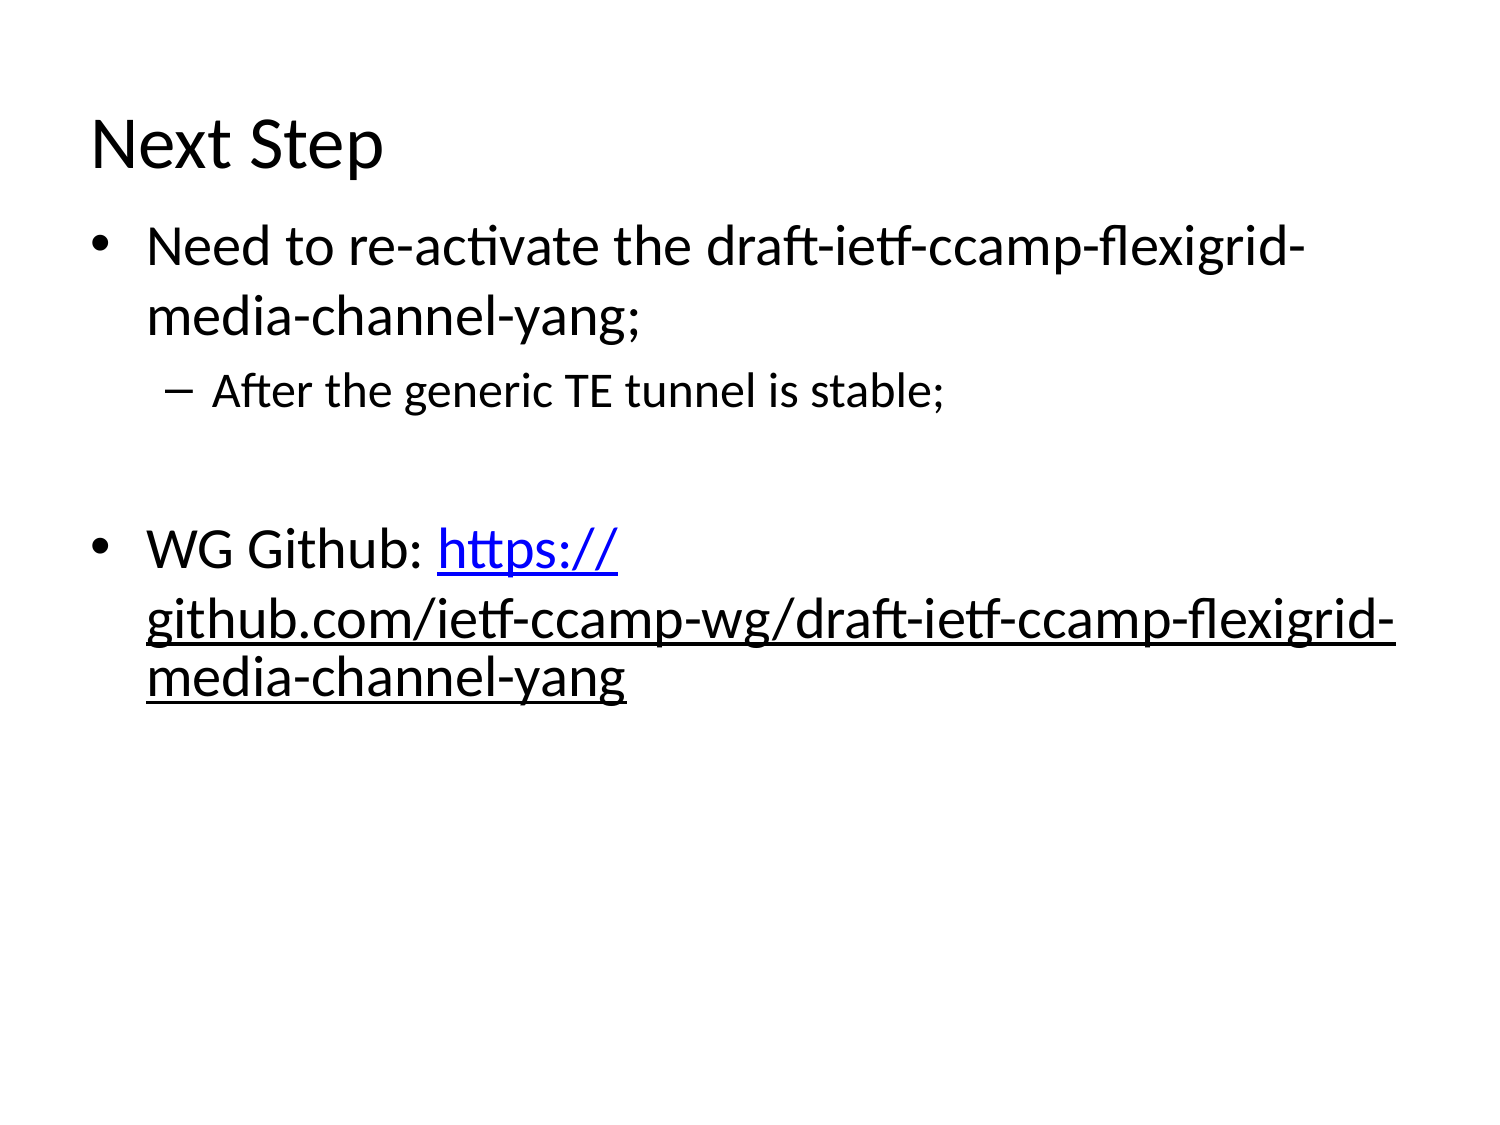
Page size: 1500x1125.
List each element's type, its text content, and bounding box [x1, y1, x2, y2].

list Need to re-activate the draft-ietf-ccamp-flexigrid-media-channel-yang; After the generic TE tunnel is stable; WG Github: https://github.com/ietf-ccamp-wg/draft-ietf-ccamp-flexigrid-media-channel-yang [75, 200, 1425, 1005]
title Next Step [75, 45, 1425, 200]
